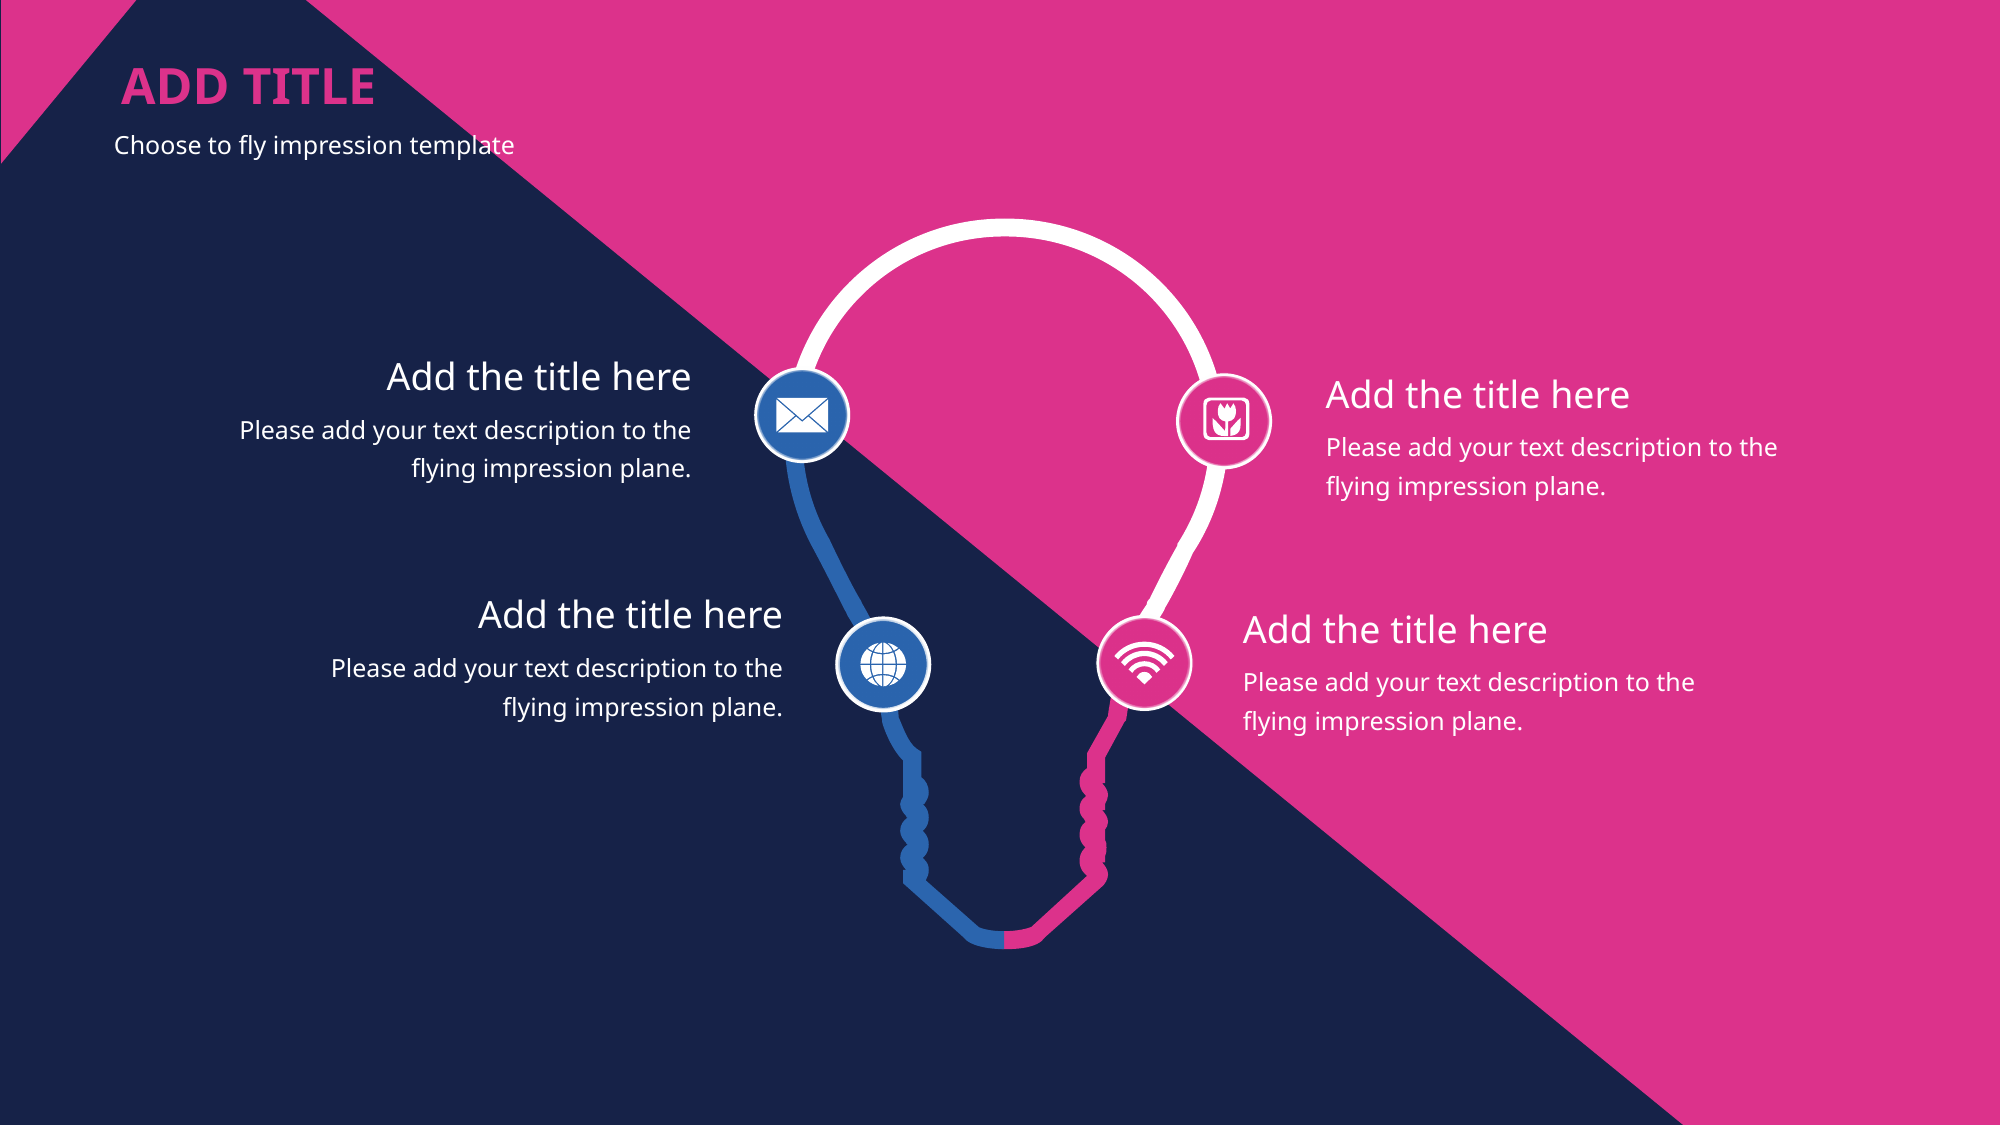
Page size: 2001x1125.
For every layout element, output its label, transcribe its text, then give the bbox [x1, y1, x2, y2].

text_box Please add your text description to the flying impression plane. [1229, 650, 1740, 744]
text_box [784, 218, 1229, 950]
text_box Add the title here [332, 345, 707, 397]
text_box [1176, 374, 1272, 469]
text_box Add the title here [423, 583, 784, 635]
text_box ADD TITLE [106, 46, 392, 113]
text_box Please add your text description to the flying impression plane. [196, 397, 707, 491]
text_box [0, 0, 138, 167]
text_box Add the title here [1229, 598, 1603, 650]
text_box Add the title here [1310, 363, 1686, 424]
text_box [754, 367, 850, 463]
text_box [304, 0, 2000, 1125]
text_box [836, 617, 931, 712]
text_box Please add your text description to the flying impression plane. [287, 635, 784, 729]
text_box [1097, 615, 1192, 711]
text_box Choose to fly impression template [99, 113, 624, 167]
text_box Please add your text description to the flying impression plane. [1311, 415, 1822, 509]
